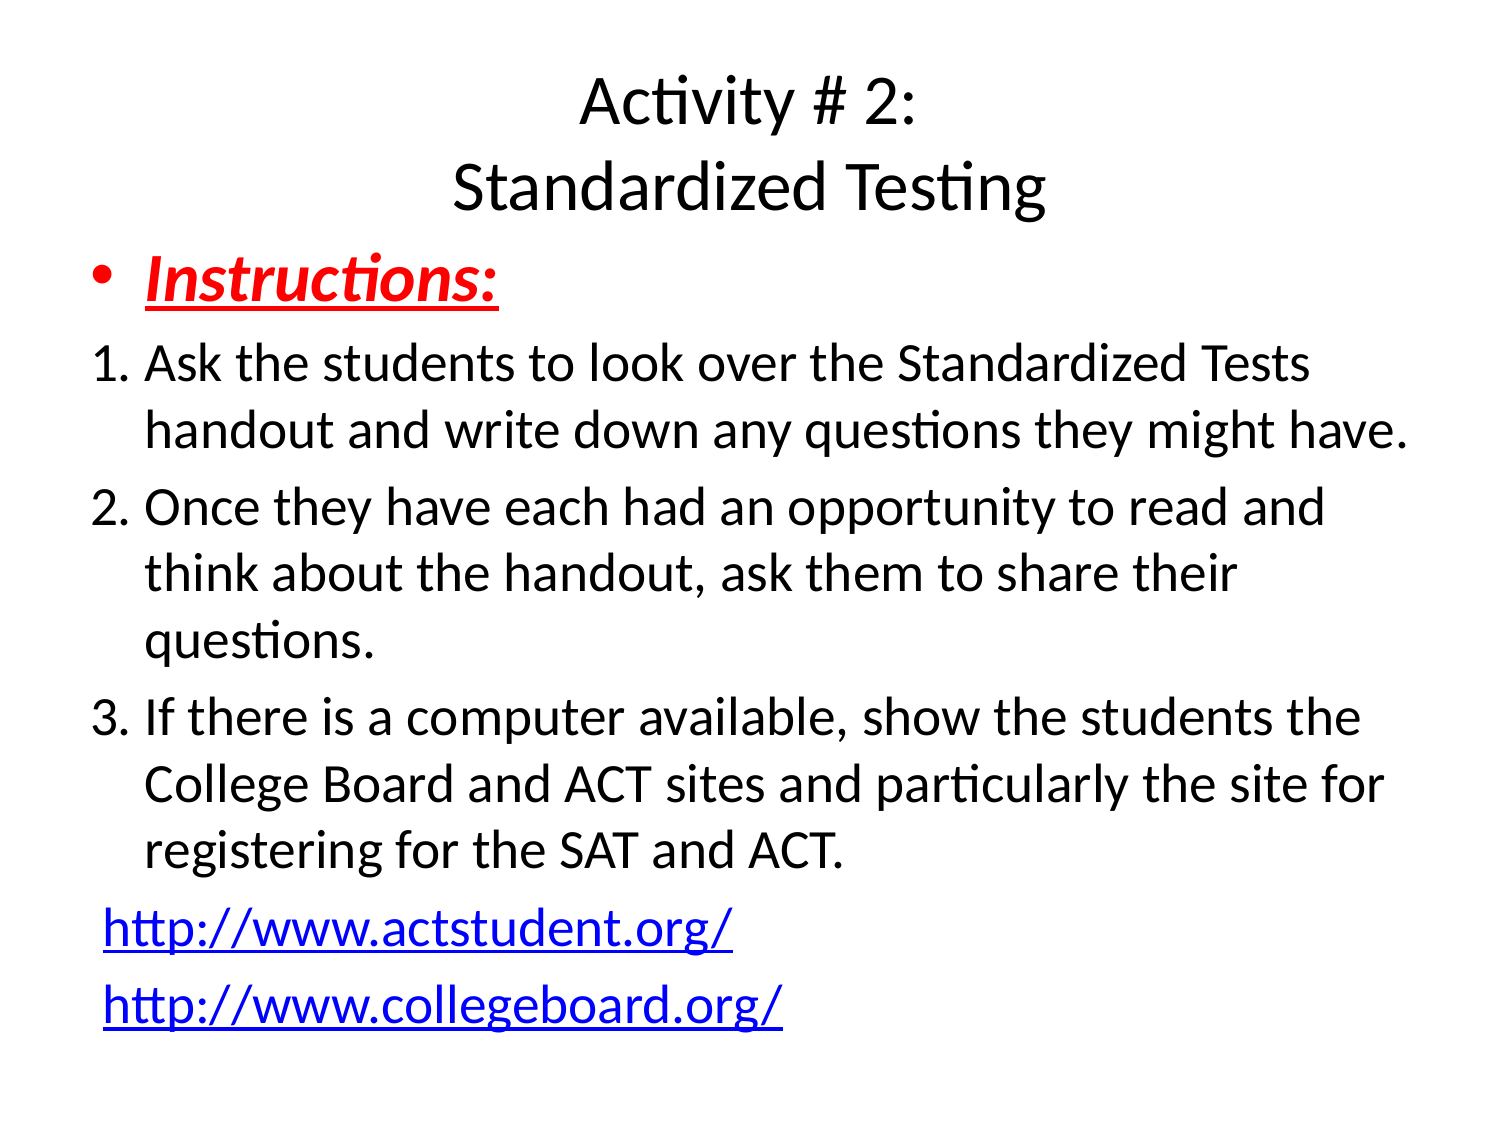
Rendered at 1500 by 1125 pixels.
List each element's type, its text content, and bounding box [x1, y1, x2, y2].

list Instructions: 1. Ask the students to look over the Standardized Tests handout and write down any questions they might have. 2. Once they have each had an opportunity to read and think about the handout, ask them to share their questions. 3. If there is a computer available, show the students the College Board and ACT sites and particularly the site for registering for the SAT and ACT. http://www.actstudent.org/ http://www.collegeboard.org/ [75, 224, 1425, 1075]
title Activity # 2: Standardized Testing [75, 45, 1425, 224]
